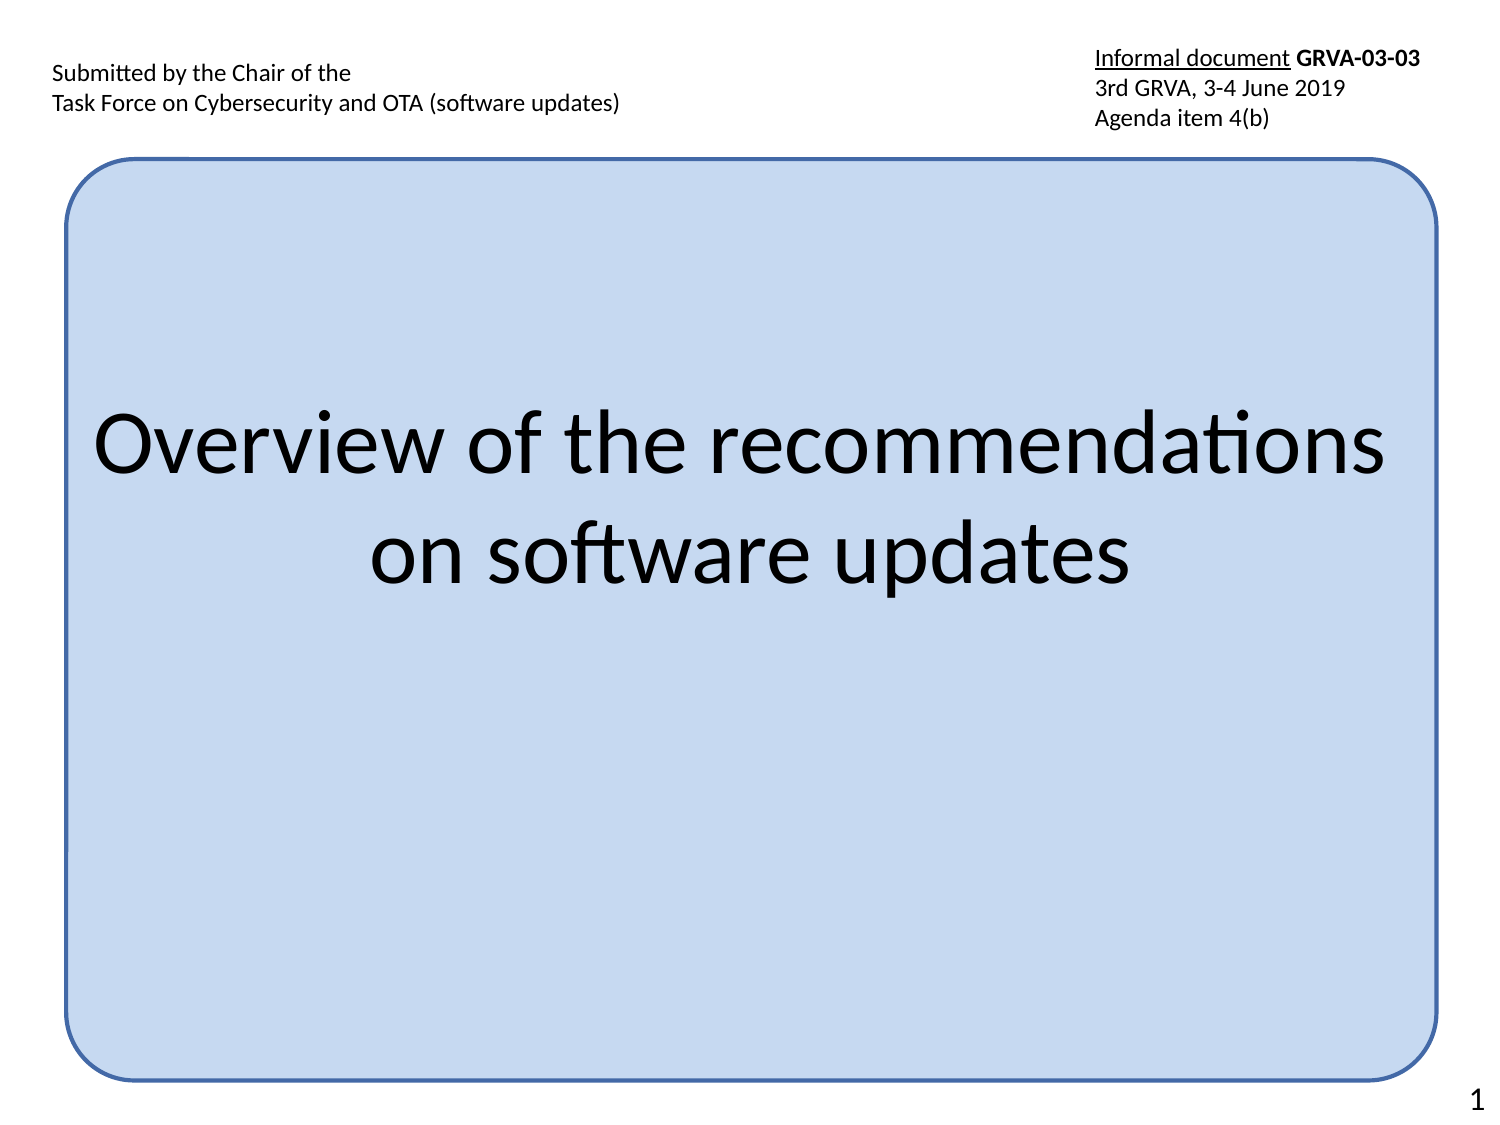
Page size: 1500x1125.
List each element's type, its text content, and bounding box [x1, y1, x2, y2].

text_box [64, 710, 1439, 1083]
text_box Submitted by the Chair of the Task Force on Cybersecurity and OTA (software updates) [37, 49, 637, 125]
text_box Overview of the recommendations on software updates [63, 374, 1439, 710]
text_box [64, 156, 1439, 374]
text_box Informal document GRVA-03-03 3rd GRVA, 3-4 June 2019 Agenda item 4(b) [1079, 34, 1436, 139]
